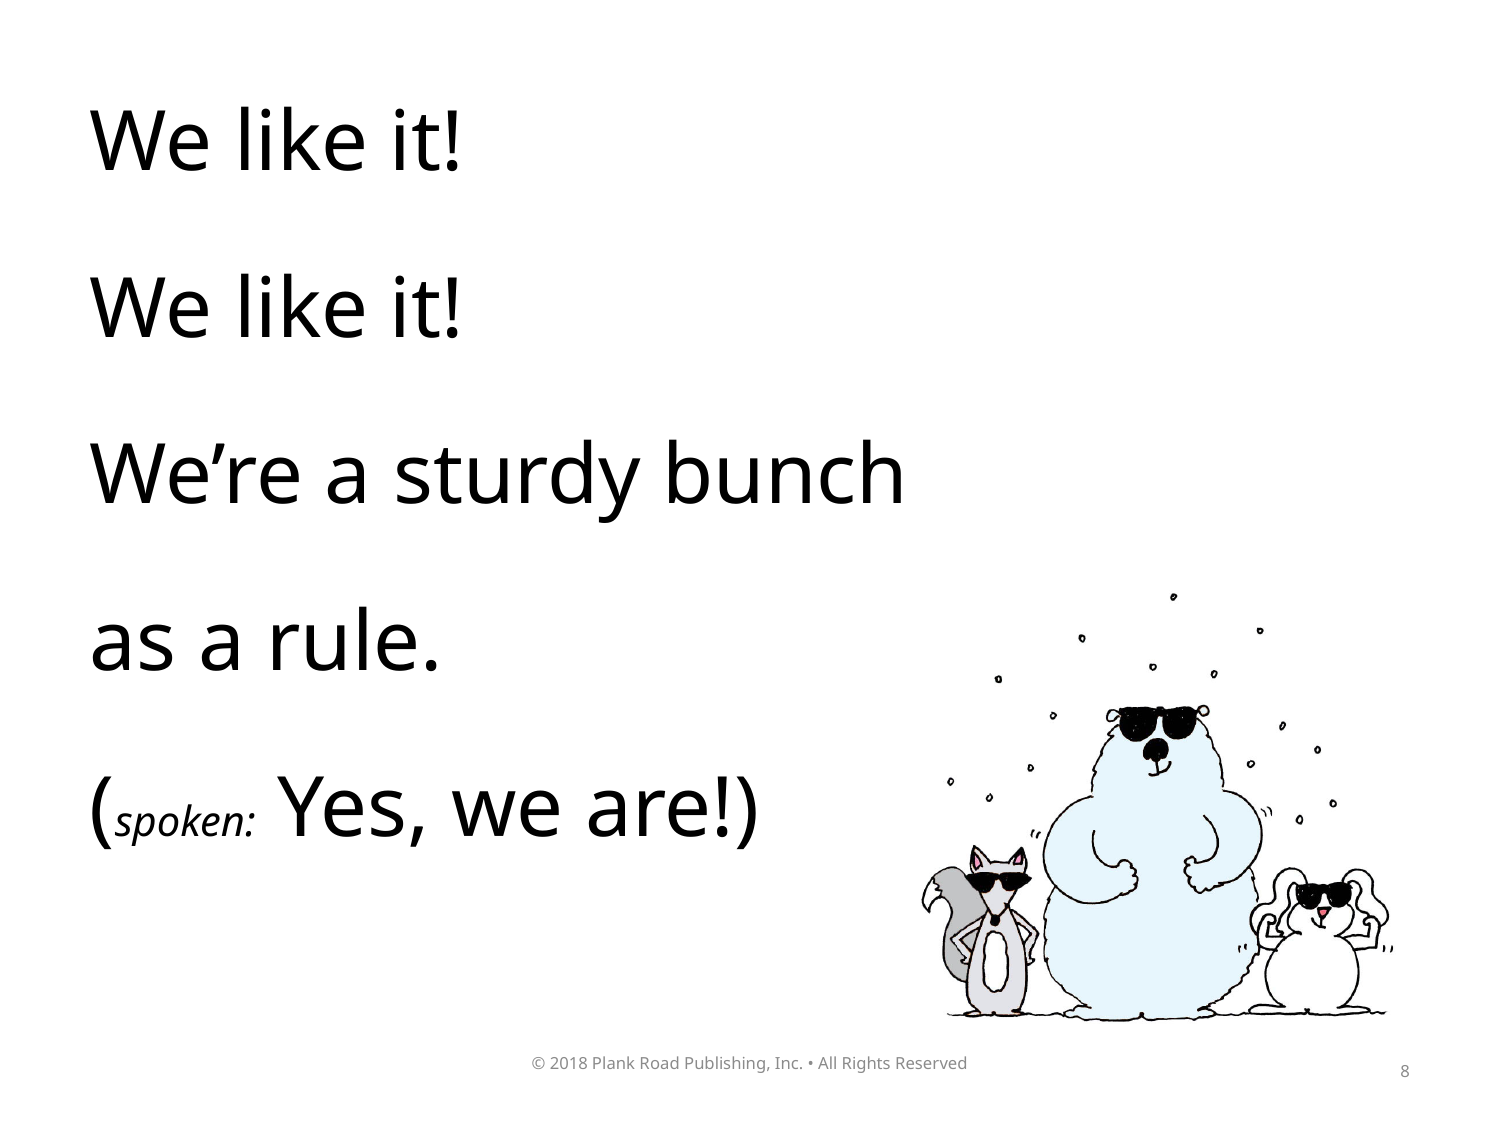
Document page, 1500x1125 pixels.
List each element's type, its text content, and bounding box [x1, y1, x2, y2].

picture [905, 562, 1426, 1043]
list We like it! We like it! We’re a sturdy bunch as a rule. (spoken: Yes, we are!) [75, 29, 1425, 1014]
slide_number 8 [1074, 1051, 1425, 1103]
